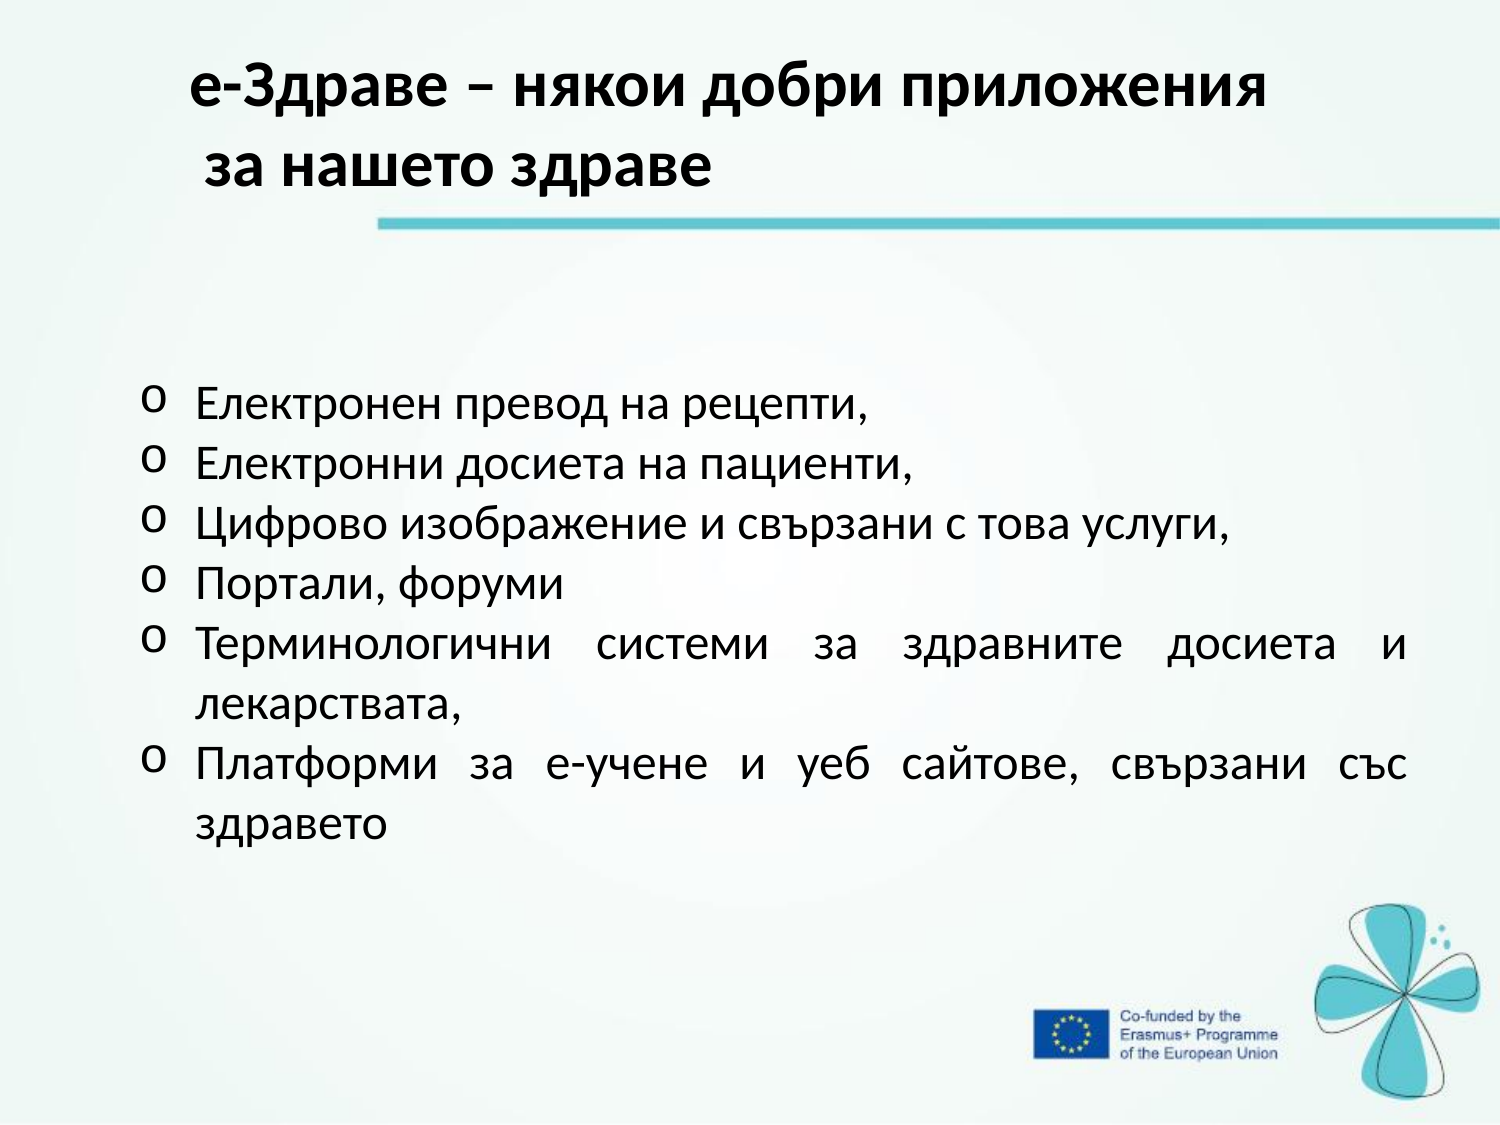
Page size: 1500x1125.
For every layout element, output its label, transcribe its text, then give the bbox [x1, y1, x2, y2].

text_box Електронен превод на рецепти, Електронни досиета на пациенти, Цифрово изображение и свързани с това услуги, Портали, форуми Терминологични системи за здравните досиета и лекарствата, Платформи за e-учене и уеб сайтове, свързани със здравето [123, 361, 1424, 857]
picture [0, 0, 1500, 1125]
text_box е-Здраве – някои добри приложения за нашето здраве [174, 32, 1294, 208]
